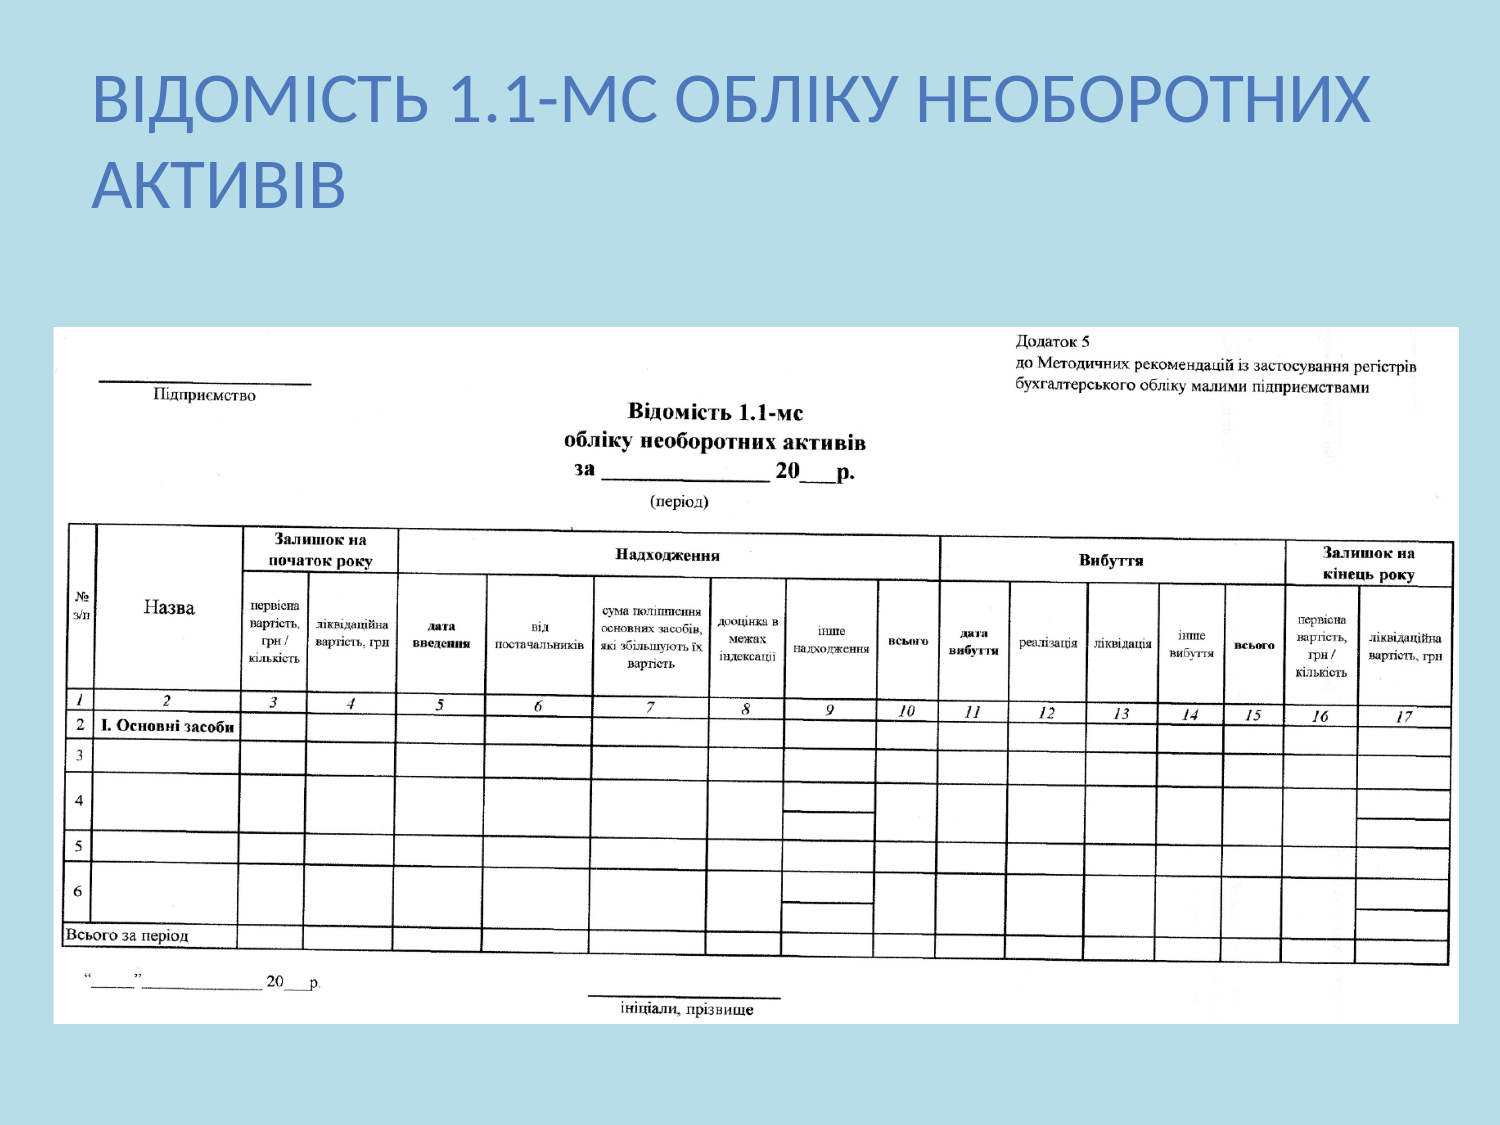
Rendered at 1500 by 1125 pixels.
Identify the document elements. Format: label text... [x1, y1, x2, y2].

title Відомість 1.1-мс обліку необоротних активів [76, 42, 402, 231]
picture [1105, 327, 1459, 1024]
picture [55, 327, 407, 1024]
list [407, 0, 1105, 1125]
title Відомість 1.1-мс обліку необоротних активів [1110, 42, 1459, 231]
